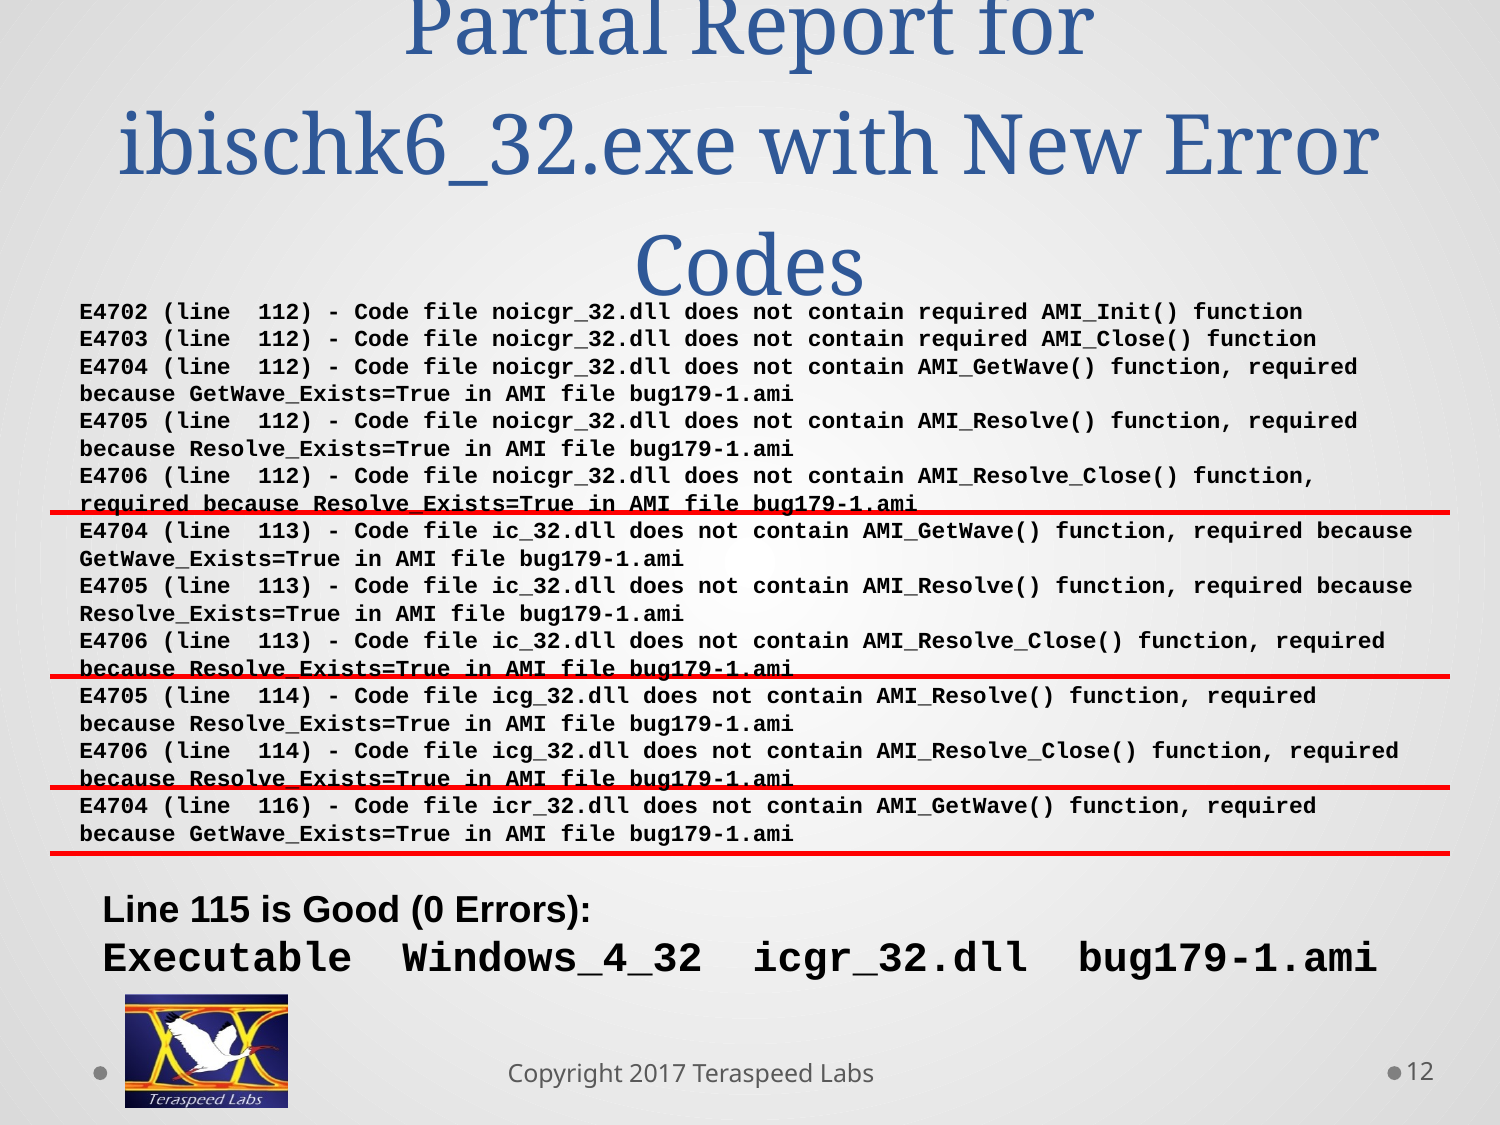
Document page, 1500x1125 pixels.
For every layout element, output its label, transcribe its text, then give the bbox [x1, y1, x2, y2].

picture [125, 994, 288, 1108]
text_box Line 115 is Good (0 Errors): Executable Windows_4_32 icgr_32.dll bug179-1.ami [87, 877, 1450, 988]
text_box E4702 (line 112) - Code file noicgr_32.dll does not contain required AMI_Init() function E4703 (line 112) - Code file noicgr_32.dll does not contain required AMI_Close() function E4704 (line 112) - Code file noicgr_32.dll does not contain AMI_GetWave() function, required because GetWave_Exists=True in AMI file bug179-1.ami E4705 (line 112) - Code file noicgr_32.dll does not contain AMI_Resolve() function, required because Resolve_Exists=True in AMI file bug179-1.ami E4706 (line 112) - Code file noicgr_32.dll does not contain AMI_Resolve_Close() function, required because Resolve_Exists=True in AMI file bug179-1.ami E4704 (line 113) - Code file ic_32.dll does not contain AMI_GetWave() function, required because GetWave_Exists=True in AMI file bug179-1.ami E4705 (line 113) - Code file ic_32.dll does not contain AMI_Resolve() function, required because Resolve_Exists=True in AMI file bug179-1.ami E4706 (line 113) - Code file ic_32.dll does not contain AMI_Resolve_Close() function, required because Resolve_Exists=True in AMI file bug179-1.ami E4705 (line 114) - Code file icg_32.dll does not contain AMI_Resolve() function, required because Resolve_Exists=True in AMI file bug179-1.ami E4706 (line 114) - Code file icg_32.dll does not contain AMI_Resolve_Close() function, required because Resolve_Exists=True in AMI file bug179-1.ami E4704 (line 116) - Code file icr_32.dll does not contain AMI_GetWave() function, required because GetWave_Exists=True in AMI file bug179-1.ami [64, 686, 1438, 786]
text_box E4702 (line 112) - Code file noicgr_32.dll does not contain required AMI_Init() function E4703 (line 112) - Code file noicgr_32.dll does not contain required AMI_Close() function E4704 (line 112) - Code file noicgr_32.dll does not contain AMI_GetWave() function, required because GetWave_Exists=True in AMI file bug179-1.ami E4705 (line 112) - Code file noicgr_32.dll does not contain AMI_Resolve() function, required because Resolve_Exists=True in AMI file bug179-1.ami E4706 (line 112) - Code file noicgr_32.dll does not contain AMI_Resolve_Close() function, required because Resolve_Exists=True in AMI file bug179-1.ami E4704 (line 113) - Code file ic_32.dll does not contain AMI_GetWave() function, required because GetWave_Exists=True in AMI file bug179-1.ami E4705 (line 113) - Code file ic_32.dll does not contain AMI_Resolve() function, required because Resolve_Exists=True in AMI file bug179-1.ami E4706 (line 113) - Code file ic_32.dll does not contain AMI_Resolve_Close() function, required because Resolve_Exists=True in AMI file bug179-1.ami E4705 (line 114) - Code file icg_32.dll does not contain AMI_Resolve() function, required because Resolve_Exists=True in AMI file bug179-1.ami E4706 (line 114) - Code file icg_32.dll does not contain AMI_Resolve_Close() function, required because Resolve_Exists=True in AMI file bug179-1.ami E4704 (line 116) - Code file icr_32.dll does not contain AMI_GetWave() function, required because GetWave_Exists=True in AMI file bug179-1.ami [64, 288, 1438, 511]
footer Copyright 2017 Teraspeed Labs [500, 1044, 968, 1105]
text_box E4702 (line 112) - Code file noicgr_32.dll does not contain required AMI_Init() function E4703 (line 112) - Code file noicgr_32.dll does not contain required AMI_Close() function E4704 (line 112) - Code file noicgr_32.dll does not contain AMI_GetWave() function, required because GetWave_Exists=True in AMI file bug179-1.ami E4705 (line 112) - Code file noicgr_32.dll does not contain AMI_Resolve() function, required because Resolve_Exists=True in AMI file bug179-1.ami E4706 (line 112) - Code file noicgr_32.dll does not contain AMI_Resolve_Close() function, required because Resolve_Exists=True in AMI file bug179-1.ami E4704 (line 113) - Code file ic_32.dll does not contain AMI_GetWave() function, required because GetWave_Exists=True in AMI file bug179-1.ami E4705 (line 113) - Code file ic_32.dll does not contain AMI_Resolve() function, required because Resolve_Exists=True in AMI file bug179-1.ami E4706 (line 113) - Code file ic_32.dll does not contain AMI_Resolve_Close() function, required because Resolve_Exists=True in AMI file bug179-1.ami E4705 (line 114) - Code file icg_32.dll does not contain AMI_Resolve() function, required because Resolve_Exists=True in AMI file bug179-1.ami E4706 (line 114) - Code file icg_32.dll does not contain AMI_Resolve_Close() function, required because Resolve_Exists=True in AMI file bug179-1.ami E4704 (line 116) - Code file icr_32.dll does not contain AMI_GetWave() function, required because GetWave_Exists=True in AMI file bug179-1.ami [64, 521, 1438, 676]
title Partial Report for ibischk6_32.exe with New Error Codes [75, 0, 1425, 263]
slide_number 12 [1401, 1042, 1494, 1103]
text_box E4702 (line 112) - Code file noicgr_32.dll does not contain required AMI_Init() function E4703 (line 112) - Code file noicgr_32.dll does not contain required AMI_Close() function E4704 (line 112) - Code file noicgr_32.dll does not contain AMI_GetWave() function, required because GetWave_Exists=True in AMI file bug179-1.ami E4705 (line 112) - Code file noicgr_32.dll does not contain AMI_Resolve() function, required because Resolve_Exists=True in AMI file bug179-1.ami E4706 (line 112) - Code file noicgr_32.dll does not contain AMI_Resolve_Close() function, required because Resolve_Exists=True in AMI file bug179-1.ami E4704 (line 113) - Code file ic_32.dll does not contain AMI_GetWave() function, required because GetWave_Exists=True in AMI file bug179-1.ami E4705 (line 113) - Code file ic_32.dll does not contain AMI_Resolve() function, required because Resolve_Exists=True in AMI file bug179-1.ami E4706 (line 113) - Code file ic_32.dll does not contain AMI_Resolve_Close() function, required because Resolve_Exists=True in AMI file bug179-1.ami E4705 (line 114) - Code file icg_32.dll does not contain AMI_Resolve() function, required because Resolve_Exists=True in AMI file bug179-1.ami E4706 (line 114) - Code file icg_32.dll does not contain AMI_Resolve_Close() function, required because Resolve_Exists=True in AMI file bug179-1.ami E4704 (line 116) - Code file icr_32.dll does not contain AMI_GetWave() function, required because GetWave_Exists=True in AMI file bug179-1.ami [64, 796, 1438, 852]
